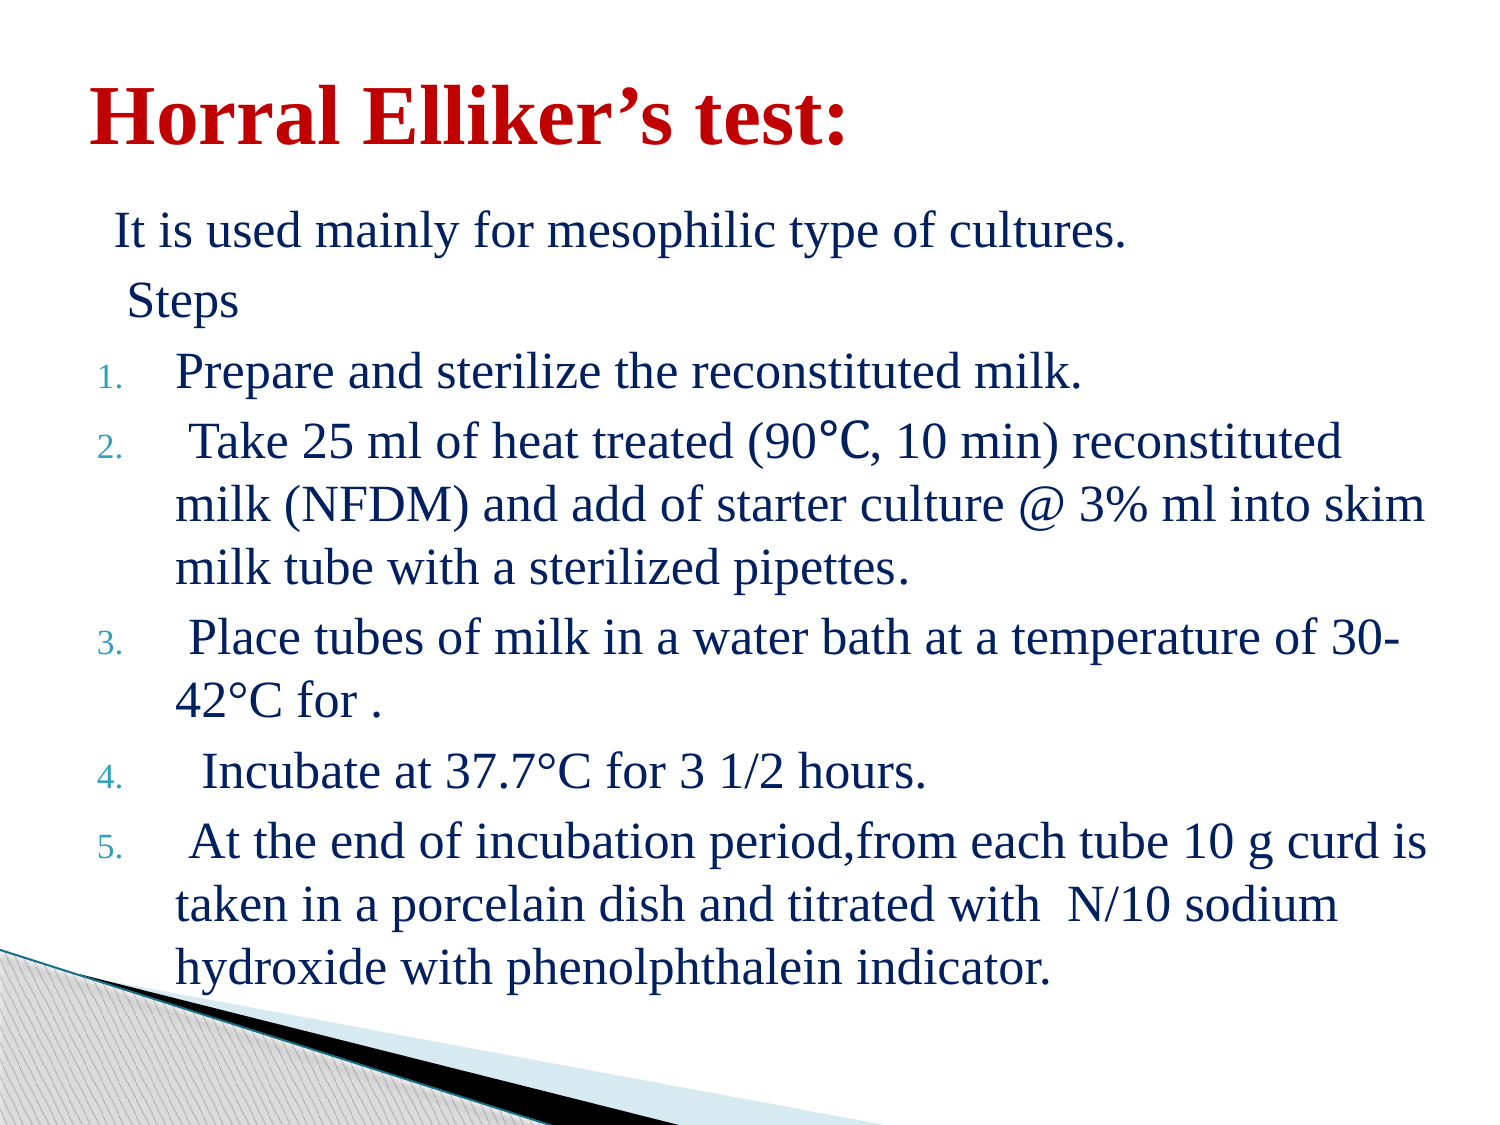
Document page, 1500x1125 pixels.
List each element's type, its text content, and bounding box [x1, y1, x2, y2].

title Horral Elliker’s test: [75, 45, 1425, 176]
list It is used mainly for mesophilic type of cultures. Steps Prepare and sterilize the reconstituted milk. Take 25 ml of heat treated (90℃, 10 min) reconstituted milk (NFDM) and add of starter culture @ 3% ml into skim milk tube with a sterilized pipettes. Place tubes of milk in a water bath at a temperature of 30-42°C for . Incubate at 37.7°C for 3 1/2 hours. At the end of incubation period,from each tube 10 g curd is taken in a porcelain dish and titrated with N/10 sodium hydroxide with phenolphthalein indicator. [82, 187, 1454, 1005]
